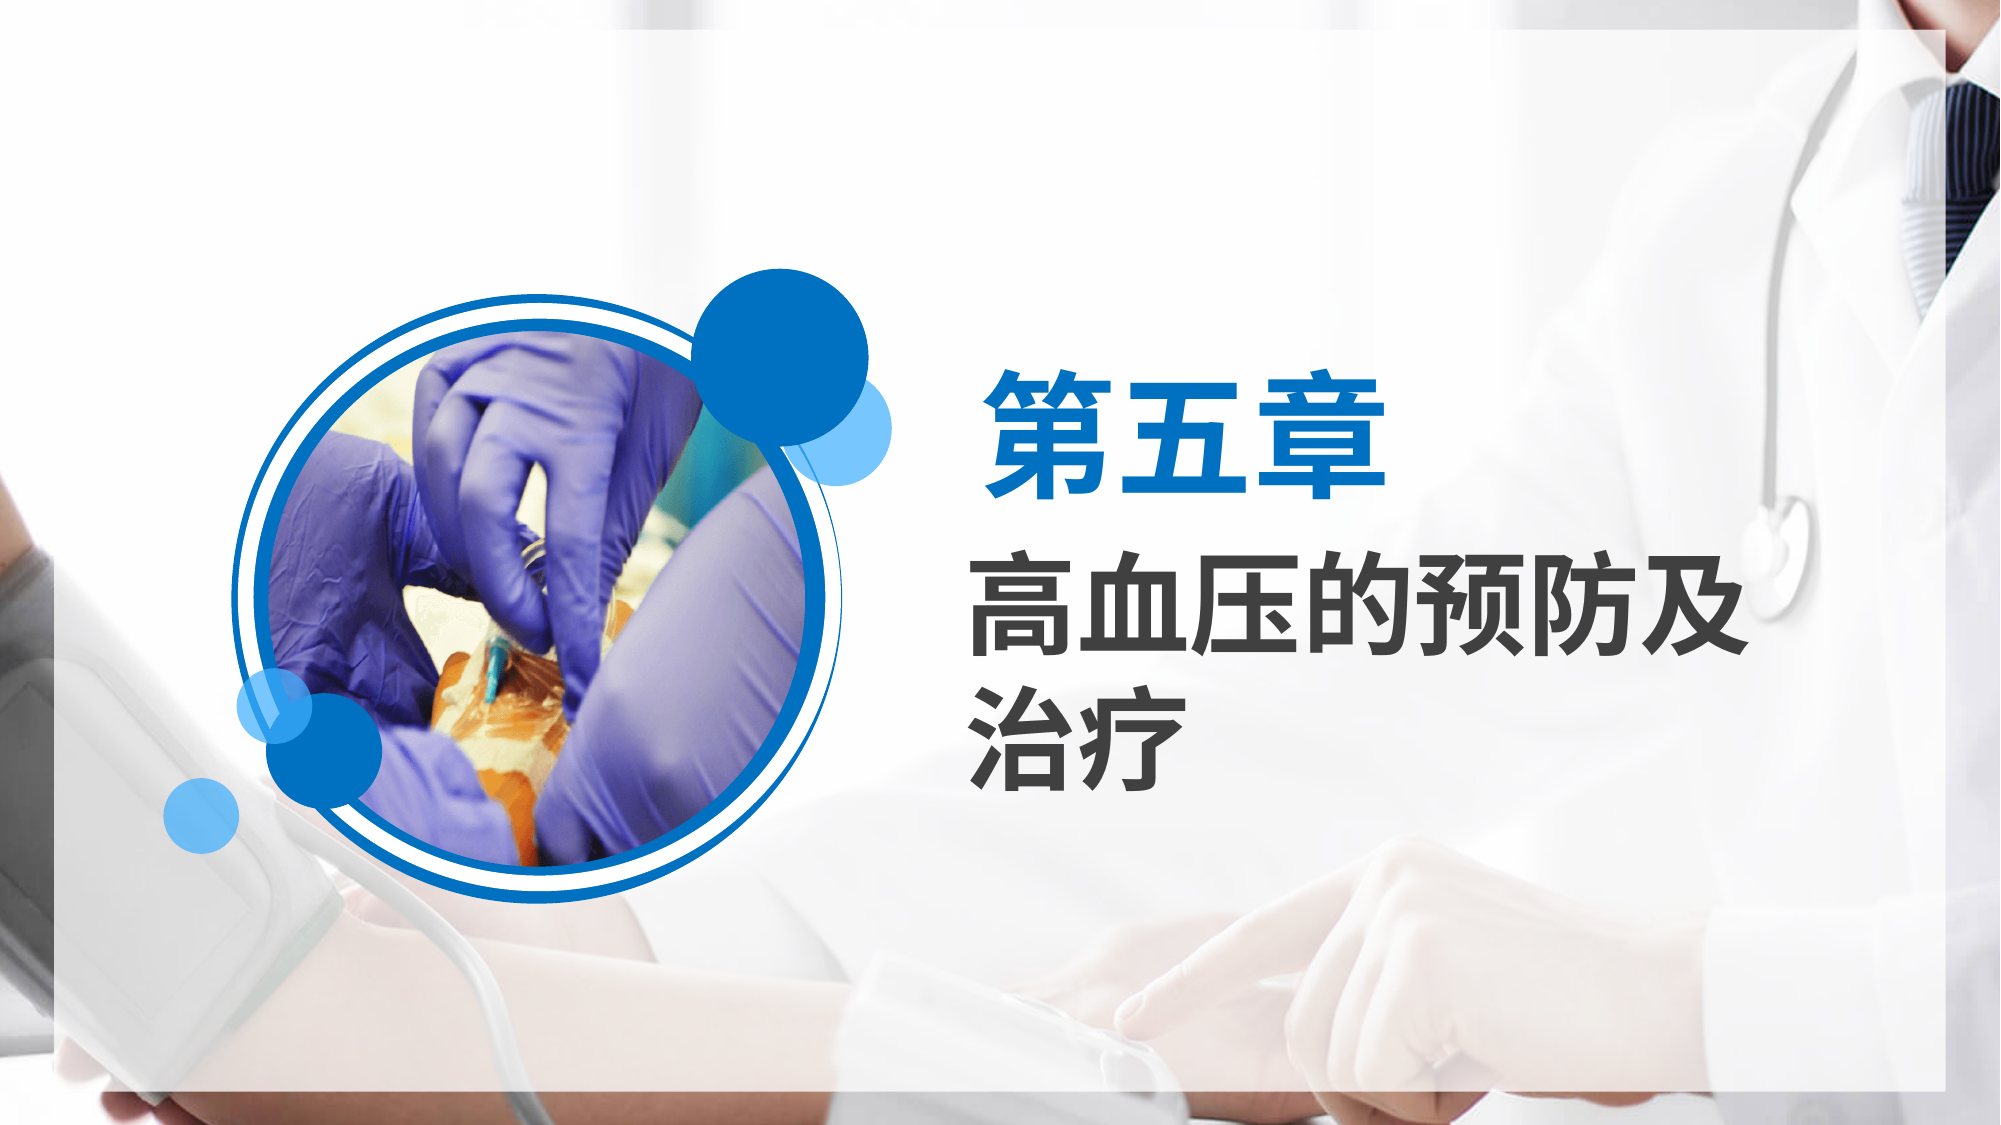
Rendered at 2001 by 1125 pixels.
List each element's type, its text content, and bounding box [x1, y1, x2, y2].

text_box 高血压的预防及治疗 [950, 526, 1820, 811]
picture [0, 0, 2000, 1125]
text_box [162, 777, 241, 855]
text_box [53, 29, 1947, 1093]
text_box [245, 310, 834, 886]
text_box [834, 379, 893, 488]
text_box [703, 267, 870, 430]
text_box 第五章 [963, 342, 1440, 523]
text_box [235, 680, 245, 732]
